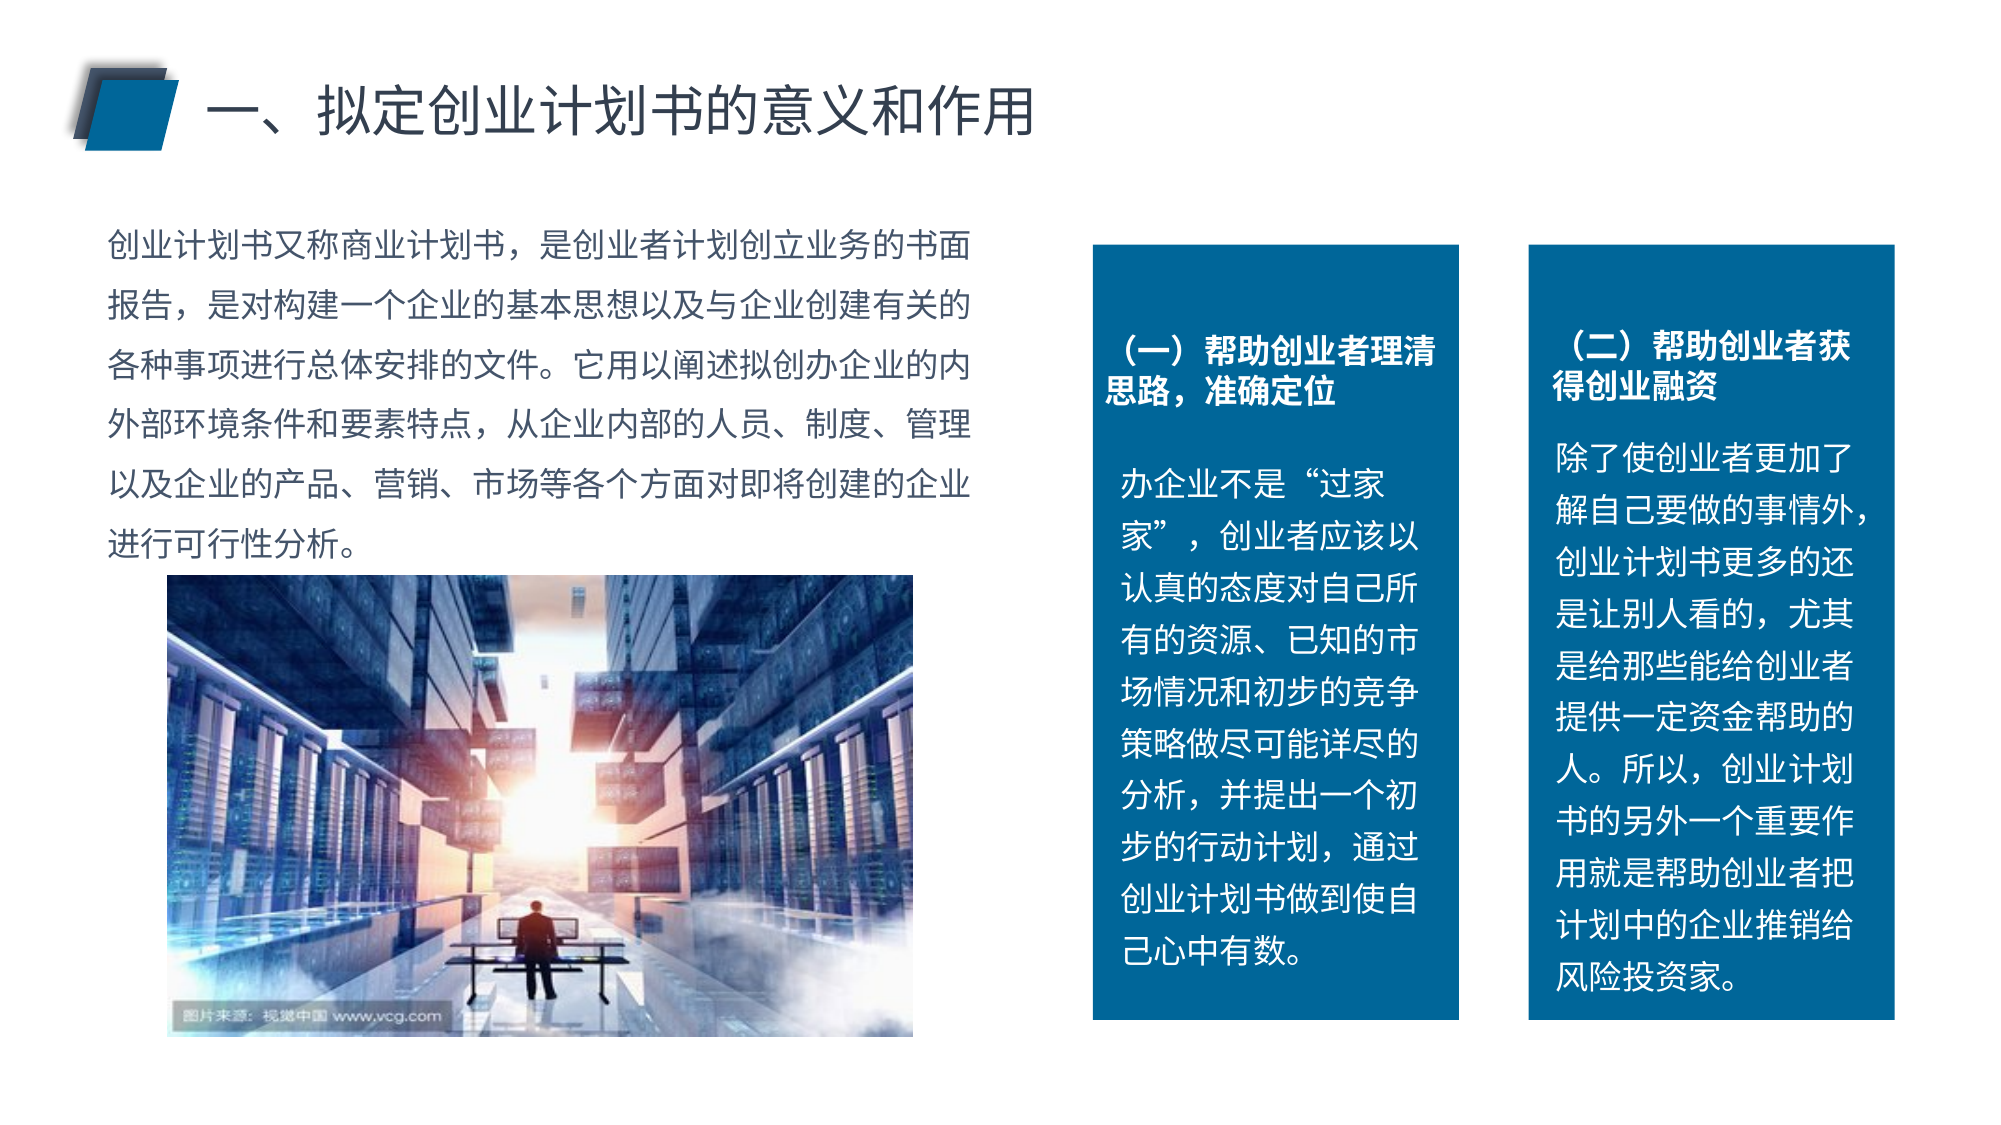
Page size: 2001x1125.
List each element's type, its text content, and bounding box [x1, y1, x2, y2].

text_box 一、拟定创业计划书的意义和作用 [190, 68, 1138, 150]
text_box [1092, 244, 1459, 1020]
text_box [1528, 244, 1895, 1020]
picture [167, 575, 913, 1038]
text_box 创业计划书又称商业计划书，是创业者计划创立业务的书面报告，是对构建一个企业的基本思想以及与企业创建有关的各种事项进行总体安排的文件。它用以阐述拟创办企业的内外部环境条件和要素特点，从企业内部的人员、制度、管理以及企业的产品、营销、市场等各个方面对即将创建的企业进行可行性分析。 [92, 196, 1003, 571]
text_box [73, 68, 179, 151]
